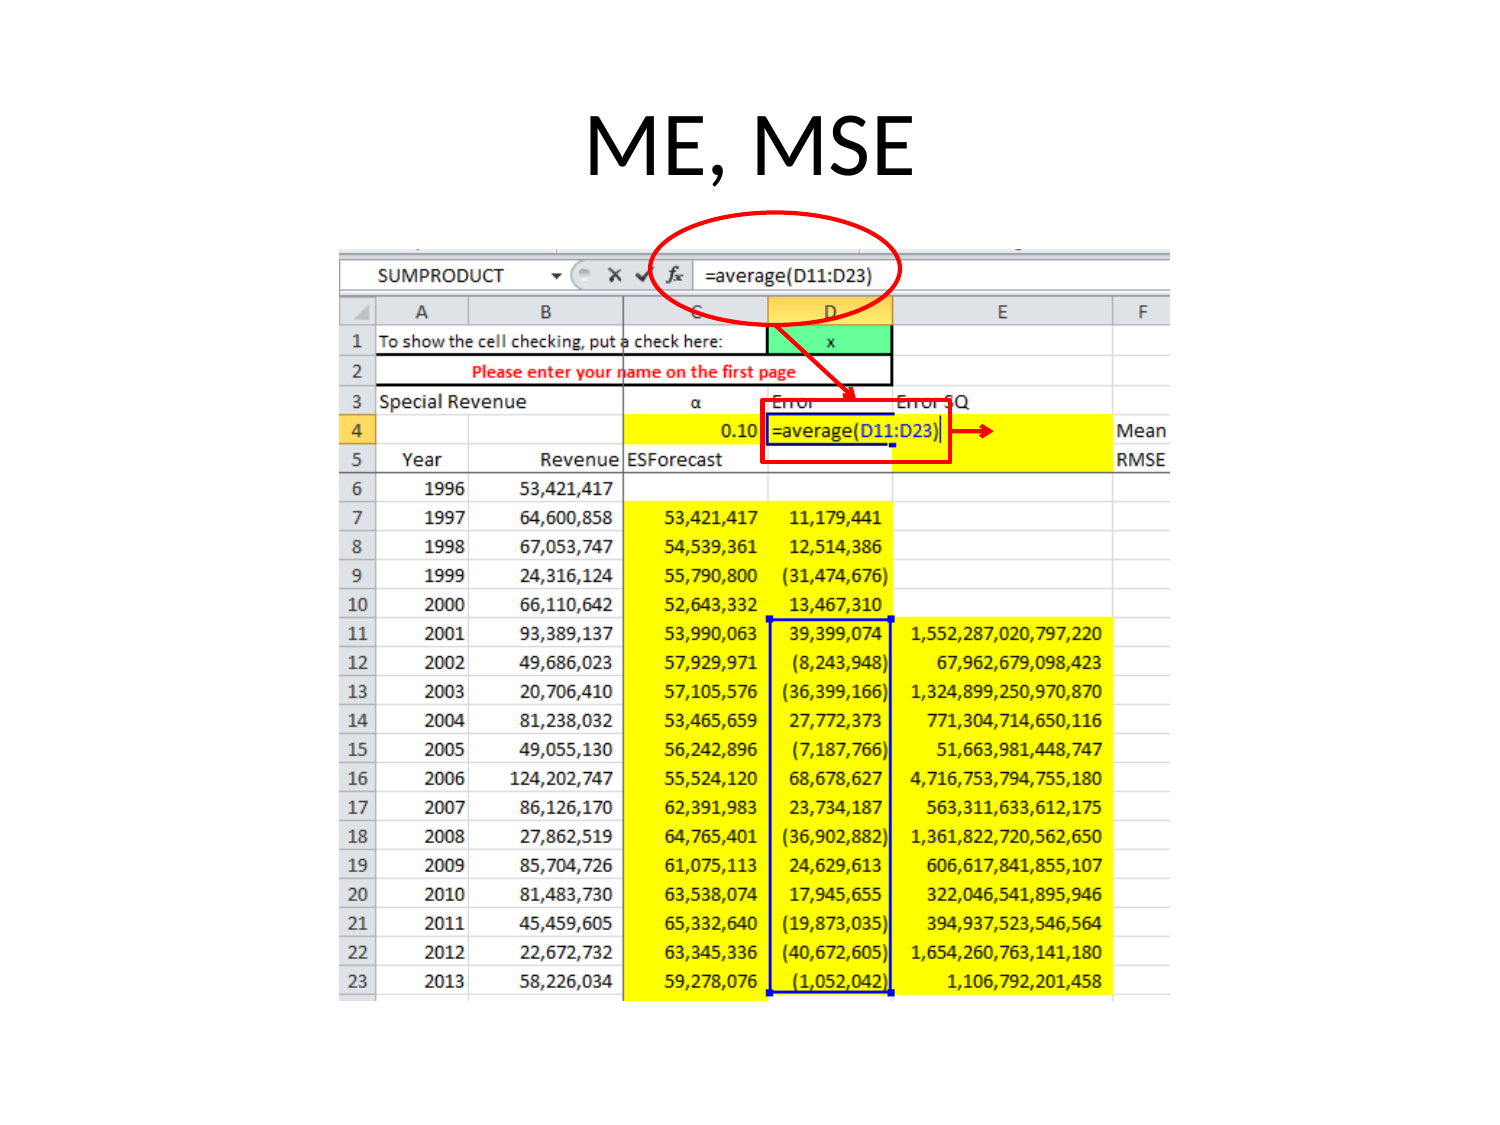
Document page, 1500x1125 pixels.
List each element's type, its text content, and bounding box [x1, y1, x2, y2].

text_box [656, 210, 894, 248]
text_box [774, 324, 857, 401]
title ME, MSE [75, 45, 1425, 233]
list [330, 249, 1170, 1001]
